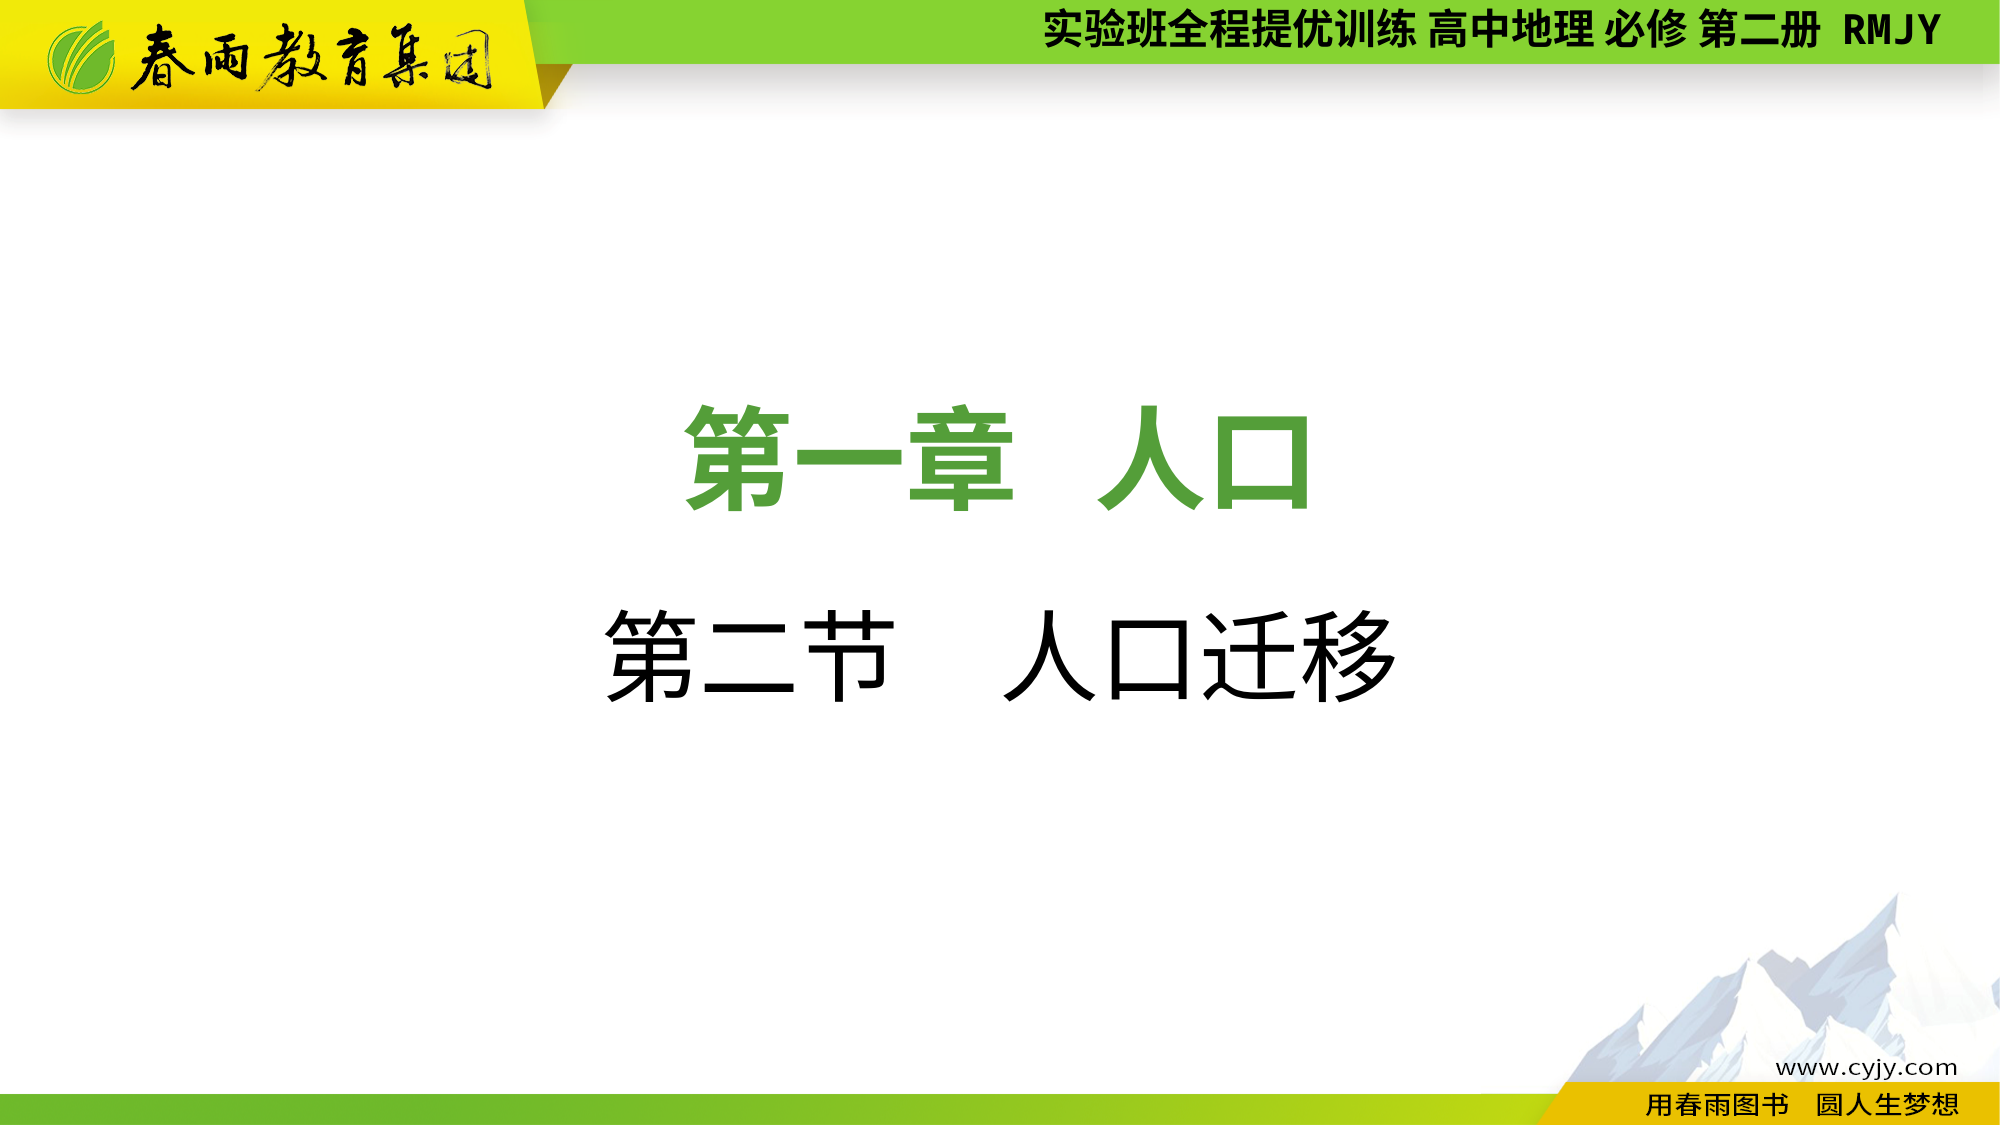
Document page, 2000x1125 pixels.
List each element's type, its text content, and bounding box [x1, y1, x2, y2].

text_box 第一章 人口 [54, 314, 1946, 527]
picture [0, 0, 2000, 1125]
text_box 第二节 人口迁移 [54, 527, 1946, 722]
